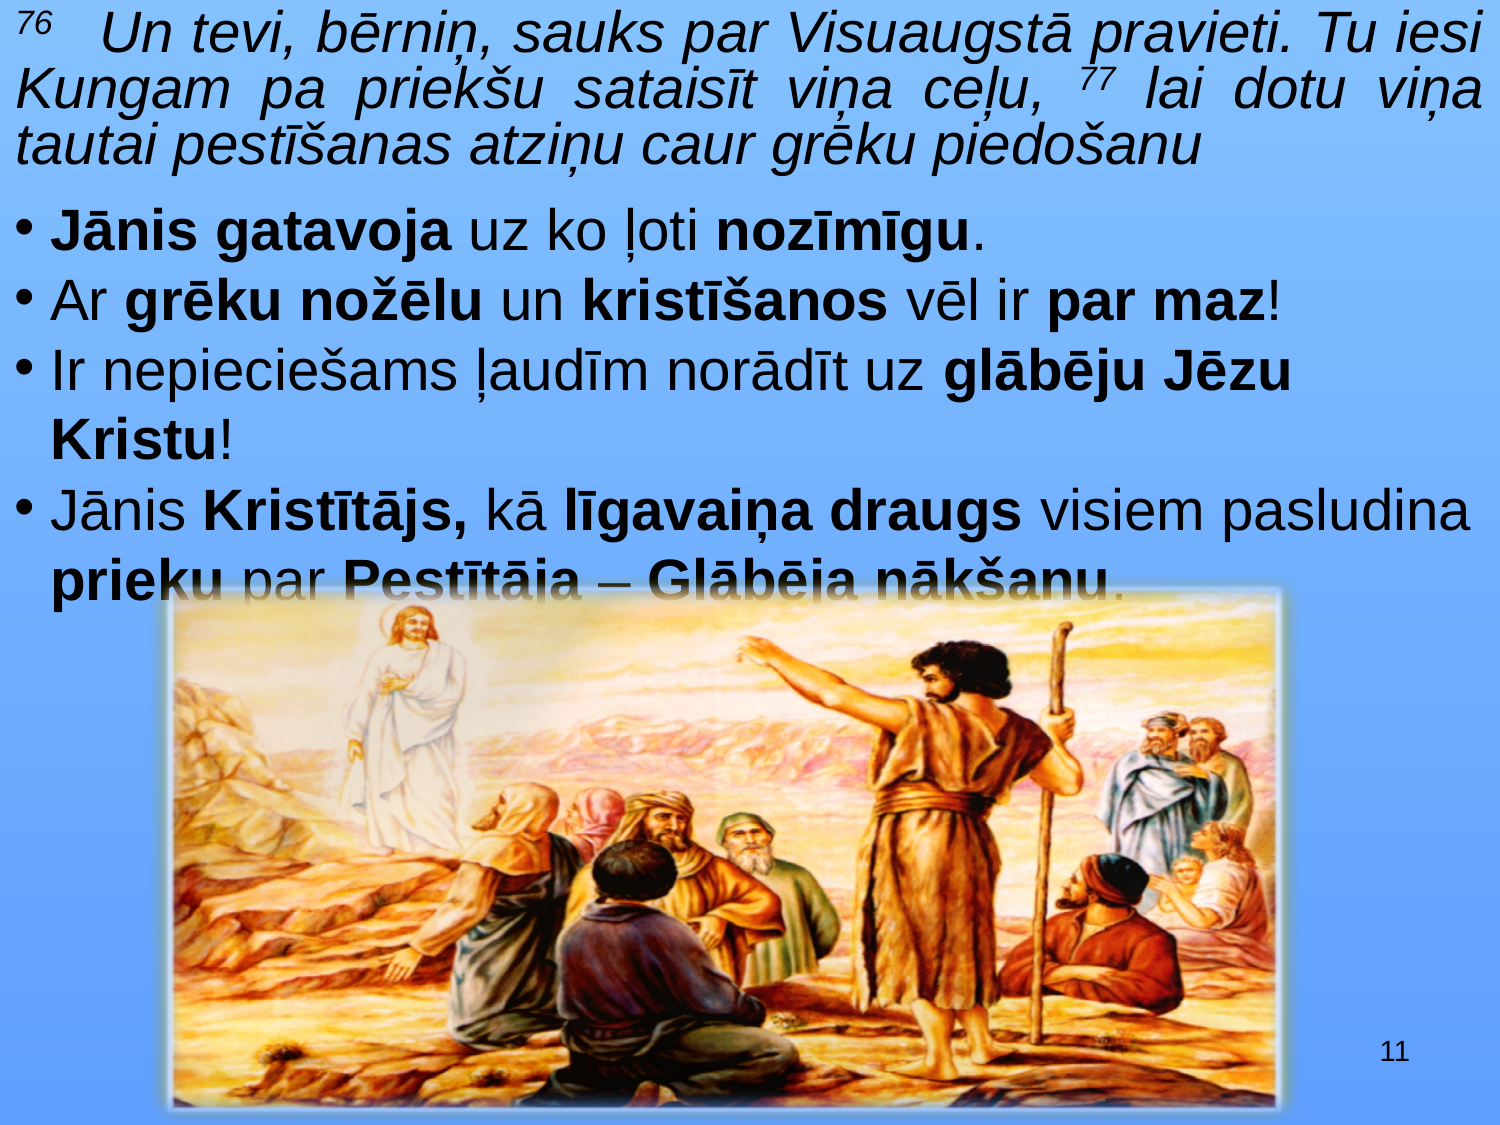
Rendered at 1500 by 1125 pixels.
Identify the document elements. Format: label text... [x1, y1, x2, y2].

slide_number 11 [1305, 1024, 1426, 1103]
list 76 Un tevi, bērniņ, sauks par Visuaugstā pravieti. Tu iesi Kungam pa priekšu sataisīt viņa ceļu, 77 lai dotu viņa tautai pestīšanas atziņu caur grēku piedošanu [0, 0, 1500, 178]
text_box Jānis gatavoja uz ko ļoti nozīmīgu. Ar grēku nožēlu un kristīšanos vēl ir par maz! Ir nepieciešams ļaudīm norādīt uz glābēju Jēzu Kristu! Jānis Kristītājs, kā līgavaiņa draugs visiem pasludina prieku par Pestītāja – Glābēja nākšanu. [0, 184, 1500, 620]
picture [148, 574, 1301, 1125]
